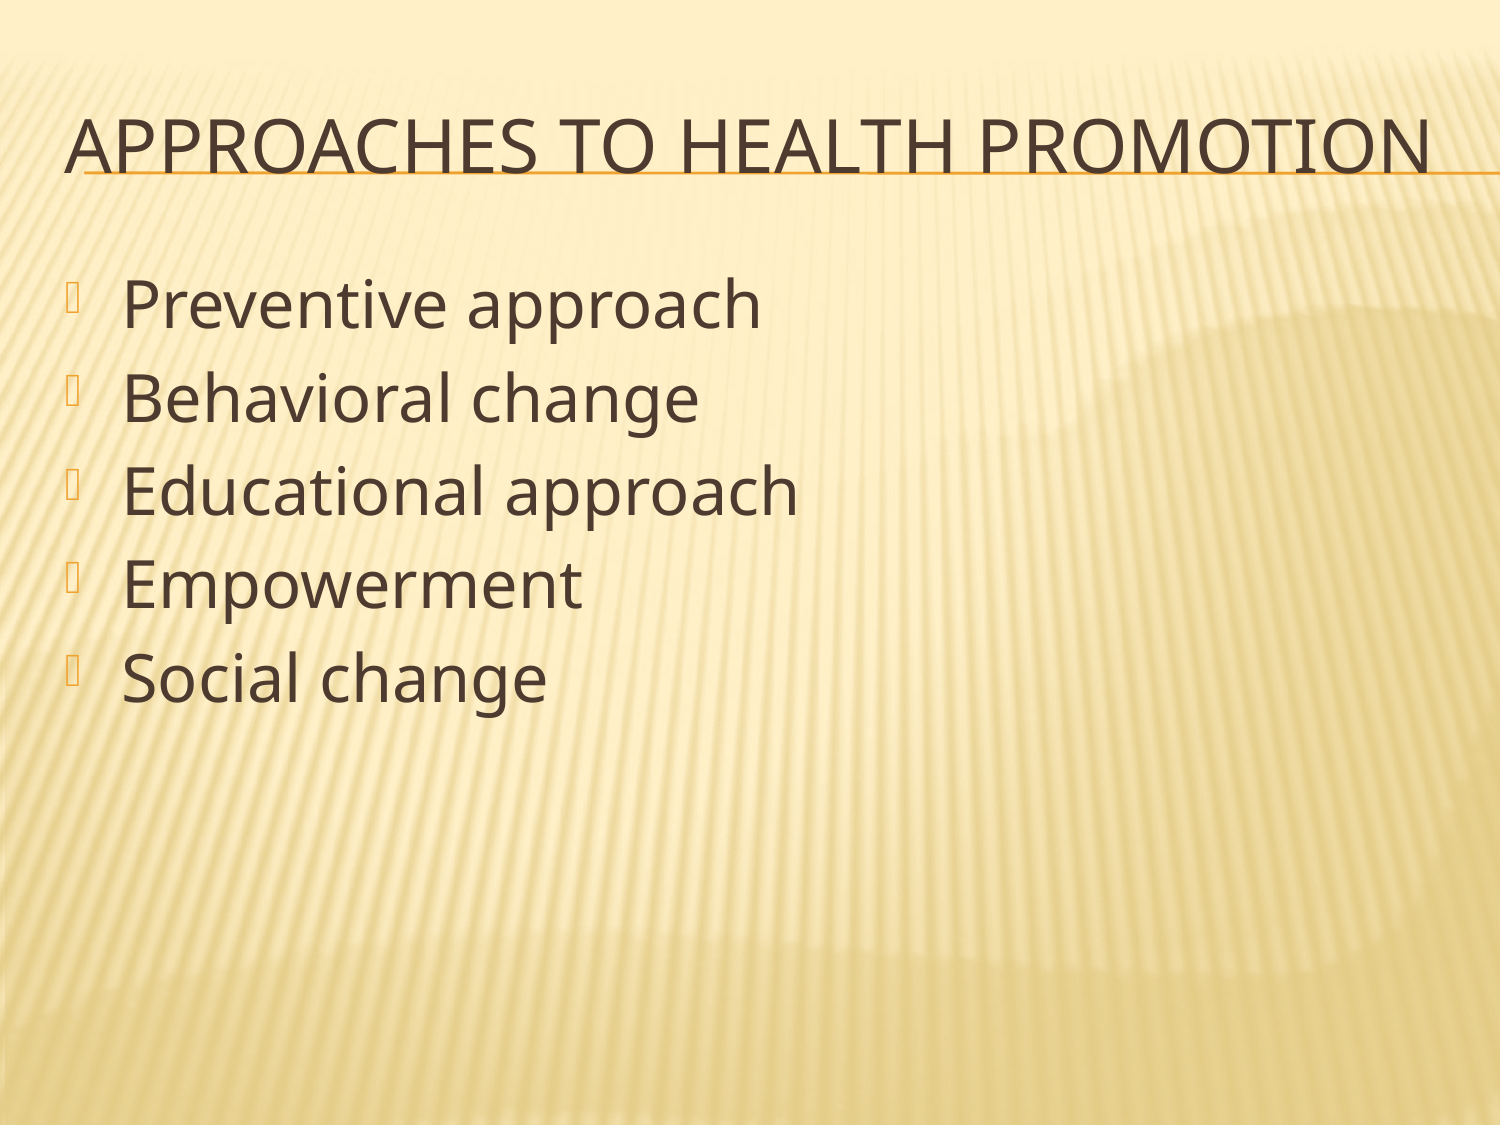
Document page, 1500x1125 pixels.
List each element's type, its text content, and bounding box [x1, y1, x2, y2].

title Approaches to Health Promotion [50, 75, 1475, 213]
list Preventive approach Behavioral change Educational approach Empowerment Social change [50, 254, 1475, 998]
